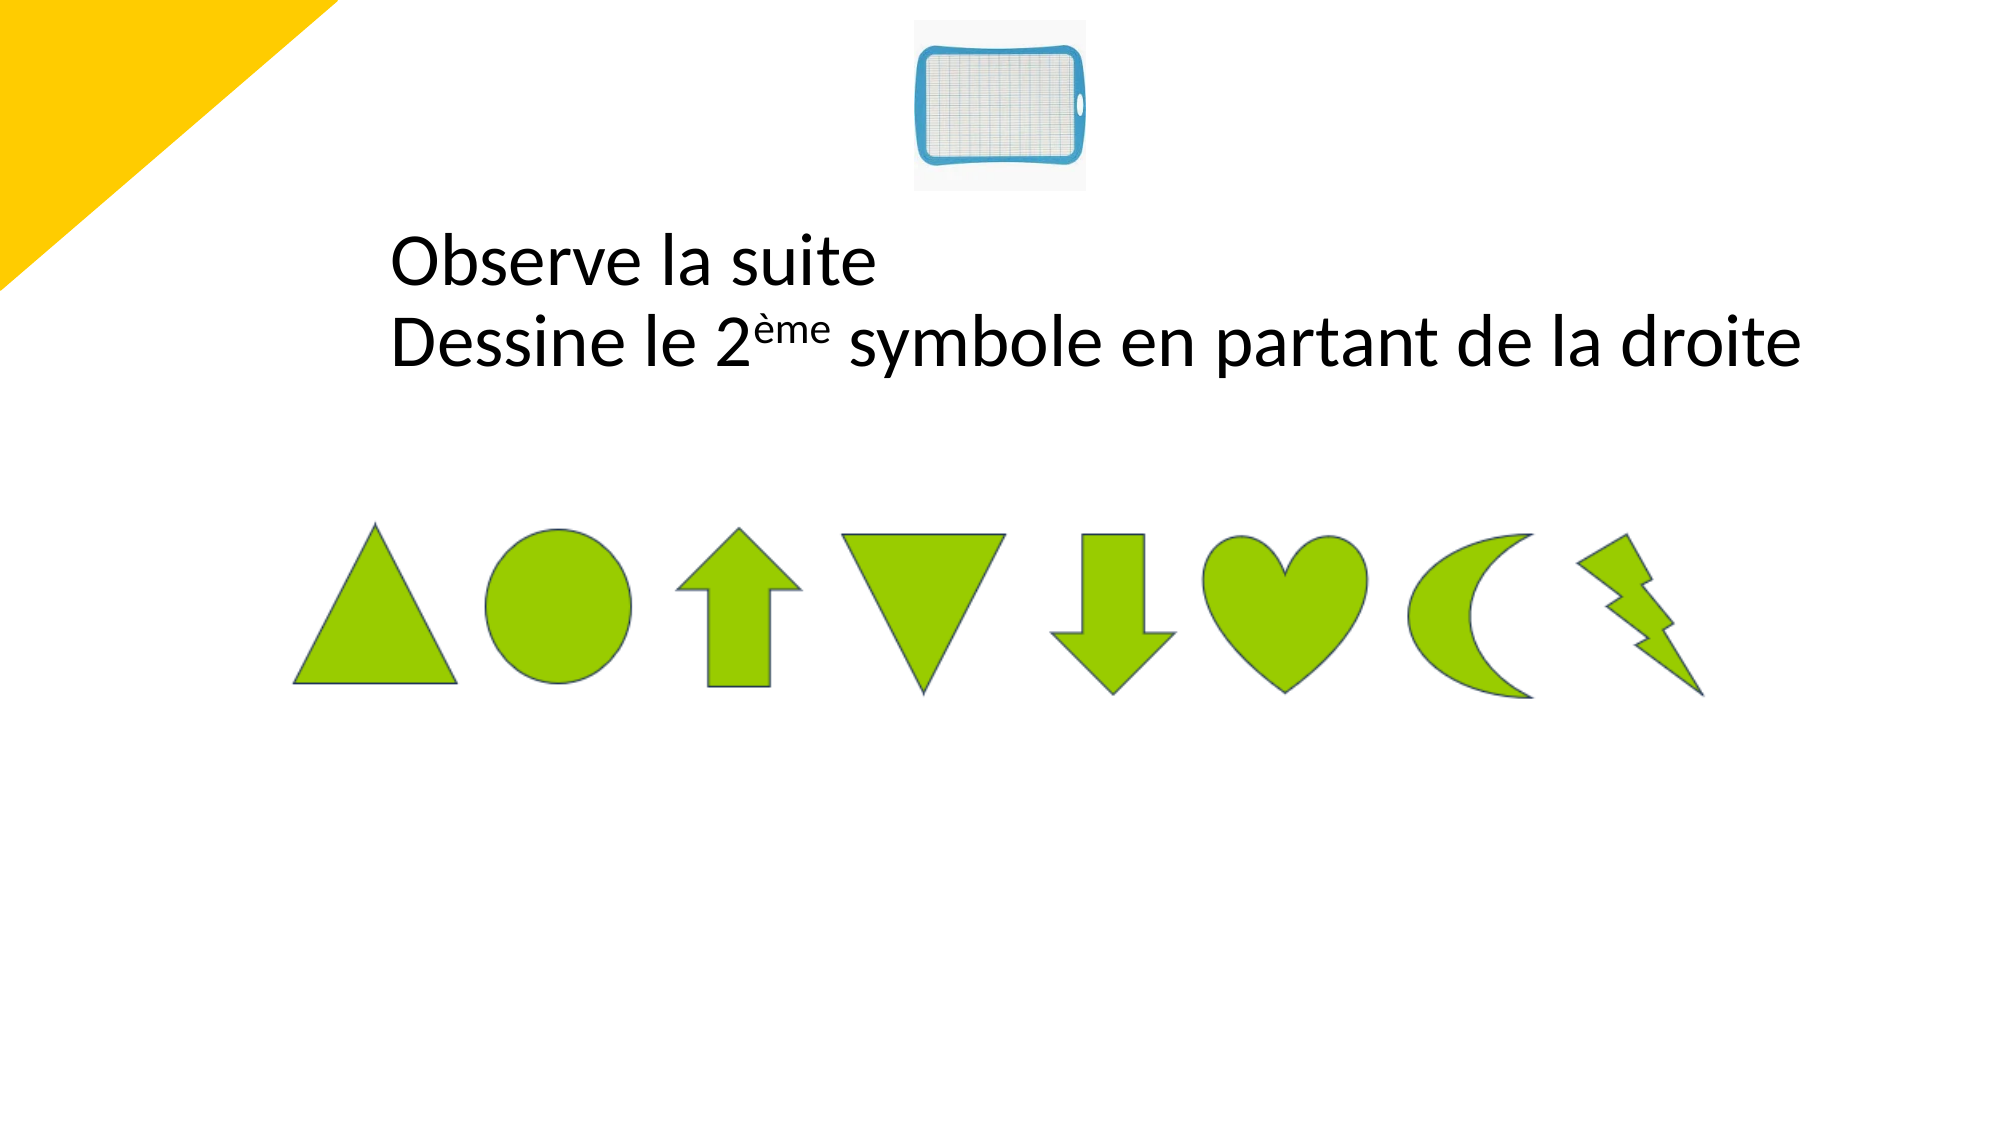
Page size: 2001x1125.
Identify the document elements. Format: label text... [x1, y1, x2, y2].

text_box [0, 0, 337, 290]
title Observe la suite Dessine le 2ème symbole en partant de la droite [375, 192, 1898, 410]
picture [282, 497, 1718, 715]
picture [914, 20, 1086, 191]
